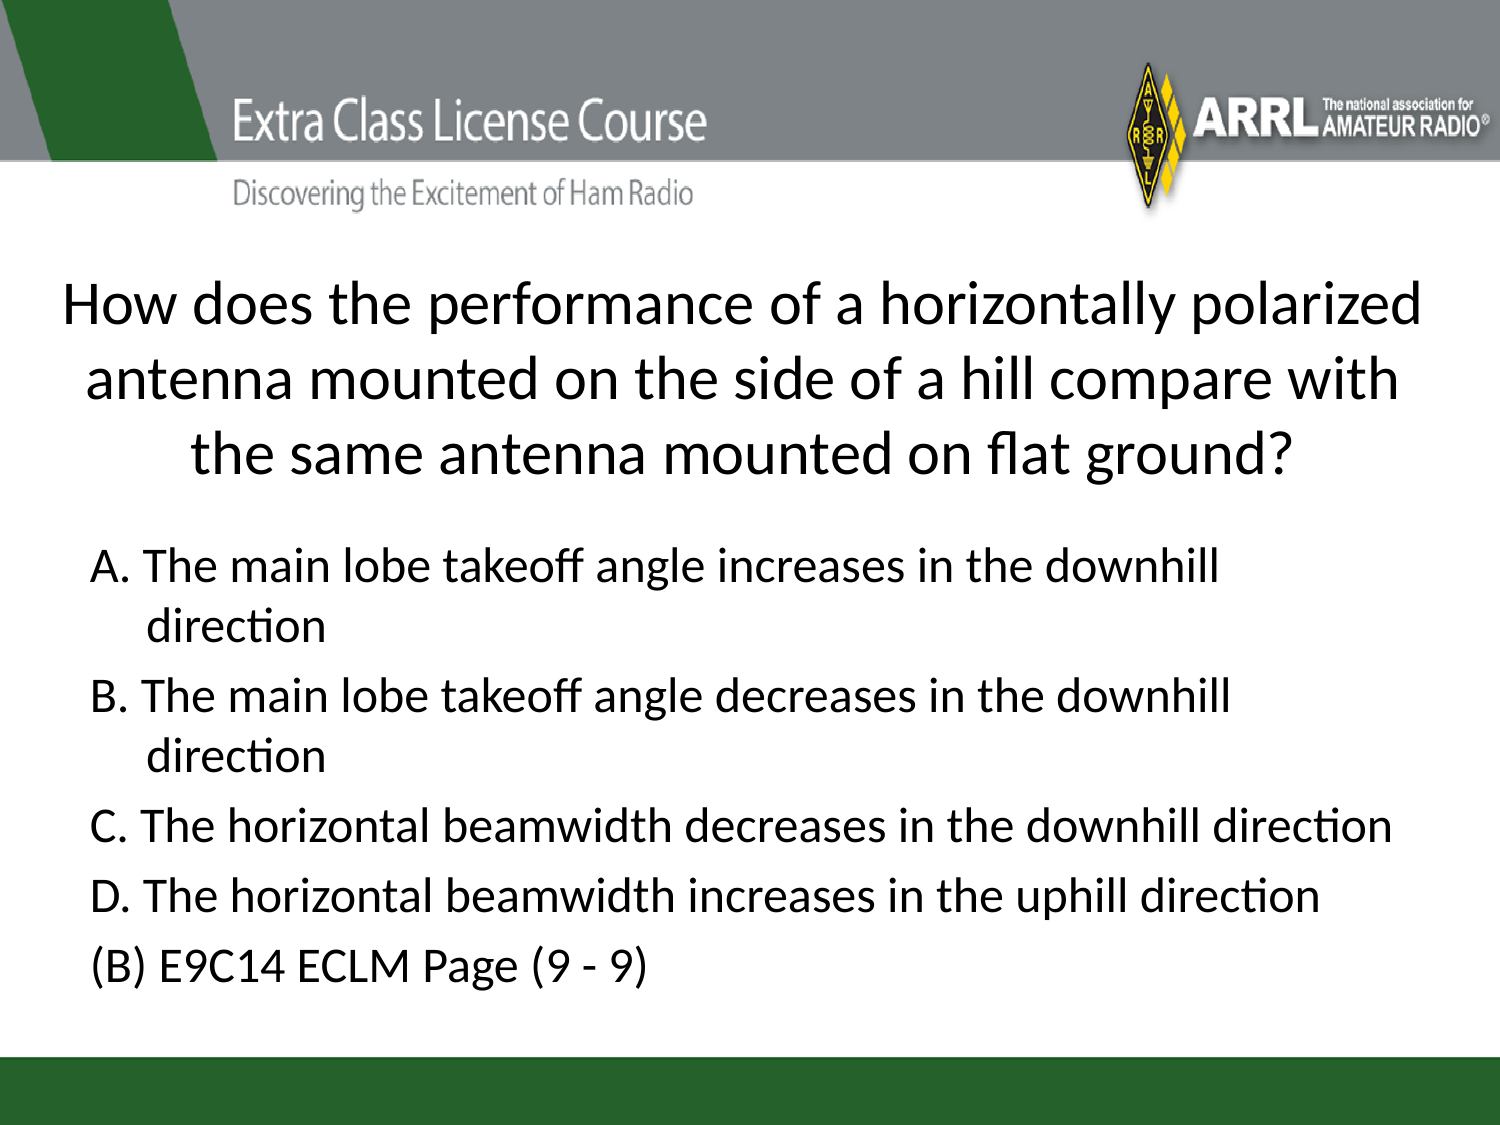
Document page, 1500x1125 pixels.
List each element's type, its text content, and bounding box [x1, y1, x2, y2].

title How does the performance of a horizontally polarized antenna mounted on the side of a hill compare with the same antenna mounted on flat ground? [37, 254, 1450, 435]
picture [0, 0, 1500, 1125]
list A. The main lobe takeoff angle increases in the downhill direction B. The main lobe takeoff angle decreases in the downhill direction C. The horizontal beamwidth decreases in the downhill direction D. The horizontal beamwidth increases in the uphill direction (B) E9C14 ECLM Page (9 - 9) [75, 525, 1425, 1020]
